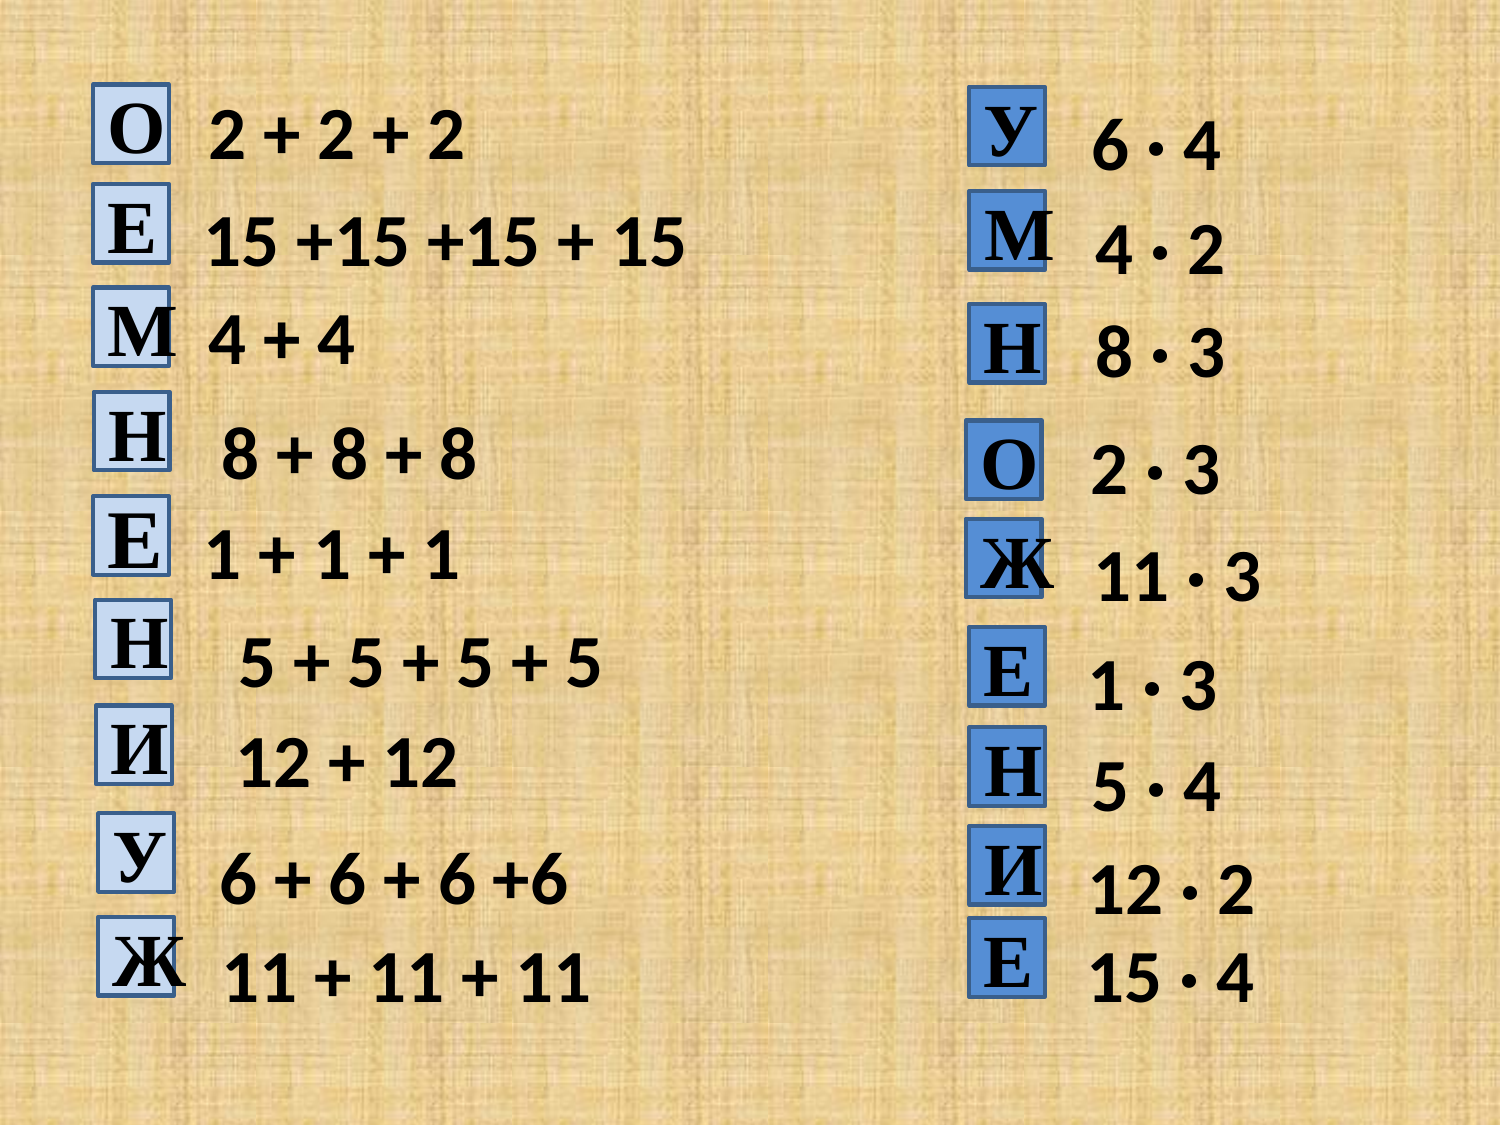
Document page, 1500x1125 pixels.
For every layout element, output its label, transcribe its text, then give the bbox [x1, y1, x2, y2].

text_box Н [967, 725, 1047, 808]
text_box 5 · 4 [1076, 728, 1246, 832]
text_box 15 · 4 [1071, 919, 1280, 1025]
text_box 2 + 2 + 2 [193, 77, 513, 183]
text_box 4 · 2 [1080, 191, 1306, 294]
text_box Е [91, 182, 171, 265]
text_box 6 + 6 + 6 +6 [205, 822, 609, 927]
text_box М [91, 285, 171, 368]
text_box О [964, 418, 1044, 501]
text_box Е [967, 625, 1047, 708]
text_box 1 + 1 + 1 [189, 497, 631, 602]
text_box Ж [96, 915, 176, 998]
text_box 12 · 2 [1072, 832, 1329, 937]
text_box Е [967, 916, 1047, 999]
text_box 8 · 3 [1080, 294, 1306, 400]
text_box М [967, 189, 1047, 272]
text_box 12 + 12 [220, 705, 504, 810]
text_box 11 · 3 [1078, 519, 1280, 625]
text_box Н [967, 302, 1047, 385]
text_box У [967, 85, 1047, 167]
text_box Ж [964, 517, 1044, 599]
text_box 5 + 5 + 5 + 5 [223, 604, 644, 710]
text_box 6 · 4 [1077, 88, 1258, 193]
text_box И [94, 703, 174, 786]
text_box 1 · 3 [1072, 628, 1286, 733]
text_box Е [91, 494, 171, 577]
text_box И [967, 824, 1047, 907]
text_box Н [93, 598, 173, 680]
text_box Н [92, 390, 172, 472]
text_box У [96, 811, 176, 894]
picture [0, 0, 1500, 1125]
text_box 11 + 11 + 11 [206, 919, 621, 1025]
text_box О [91, 82, 171, 165]
text_box 4 + 4 [193, 281, 585, 387]
text_box 8 + 8 + 8 [206, 396, 621, 497]
text_box 15 +15 +15 + 15 [189, 183, 739, 289]
text_box 2 · 3 [1075, 411, 1253, 517]
